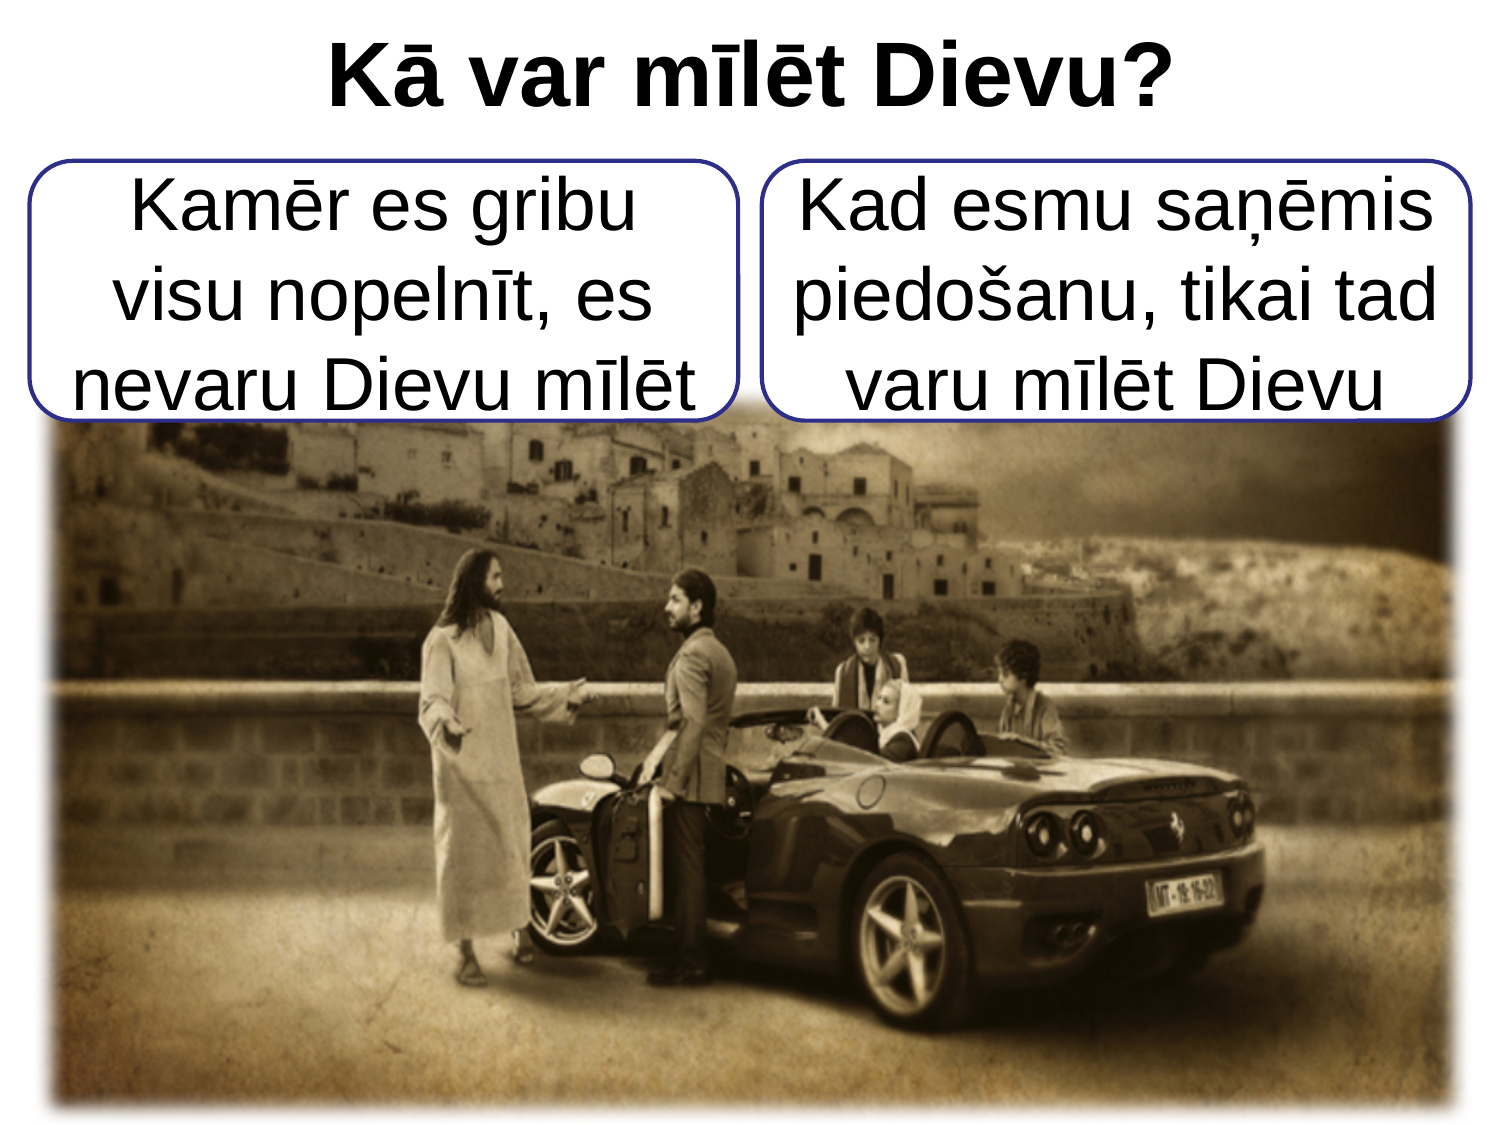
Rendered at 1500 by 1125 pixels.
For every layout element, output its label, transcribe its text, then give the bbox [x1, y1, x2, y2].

title Kā var mīlēt Dievu? [76, 0, 1428, 140]
picture [33, 385, 1471, 1125]
text_box Kamēr es gribu visu nopelnīt, es nevaru Dievu mīlēt [27, 158, 741, 389]
text_box Kad esmu saņēmis piedošanu, tikai tad varu mīlēt Dievu [759, 158, 1473, 385]
